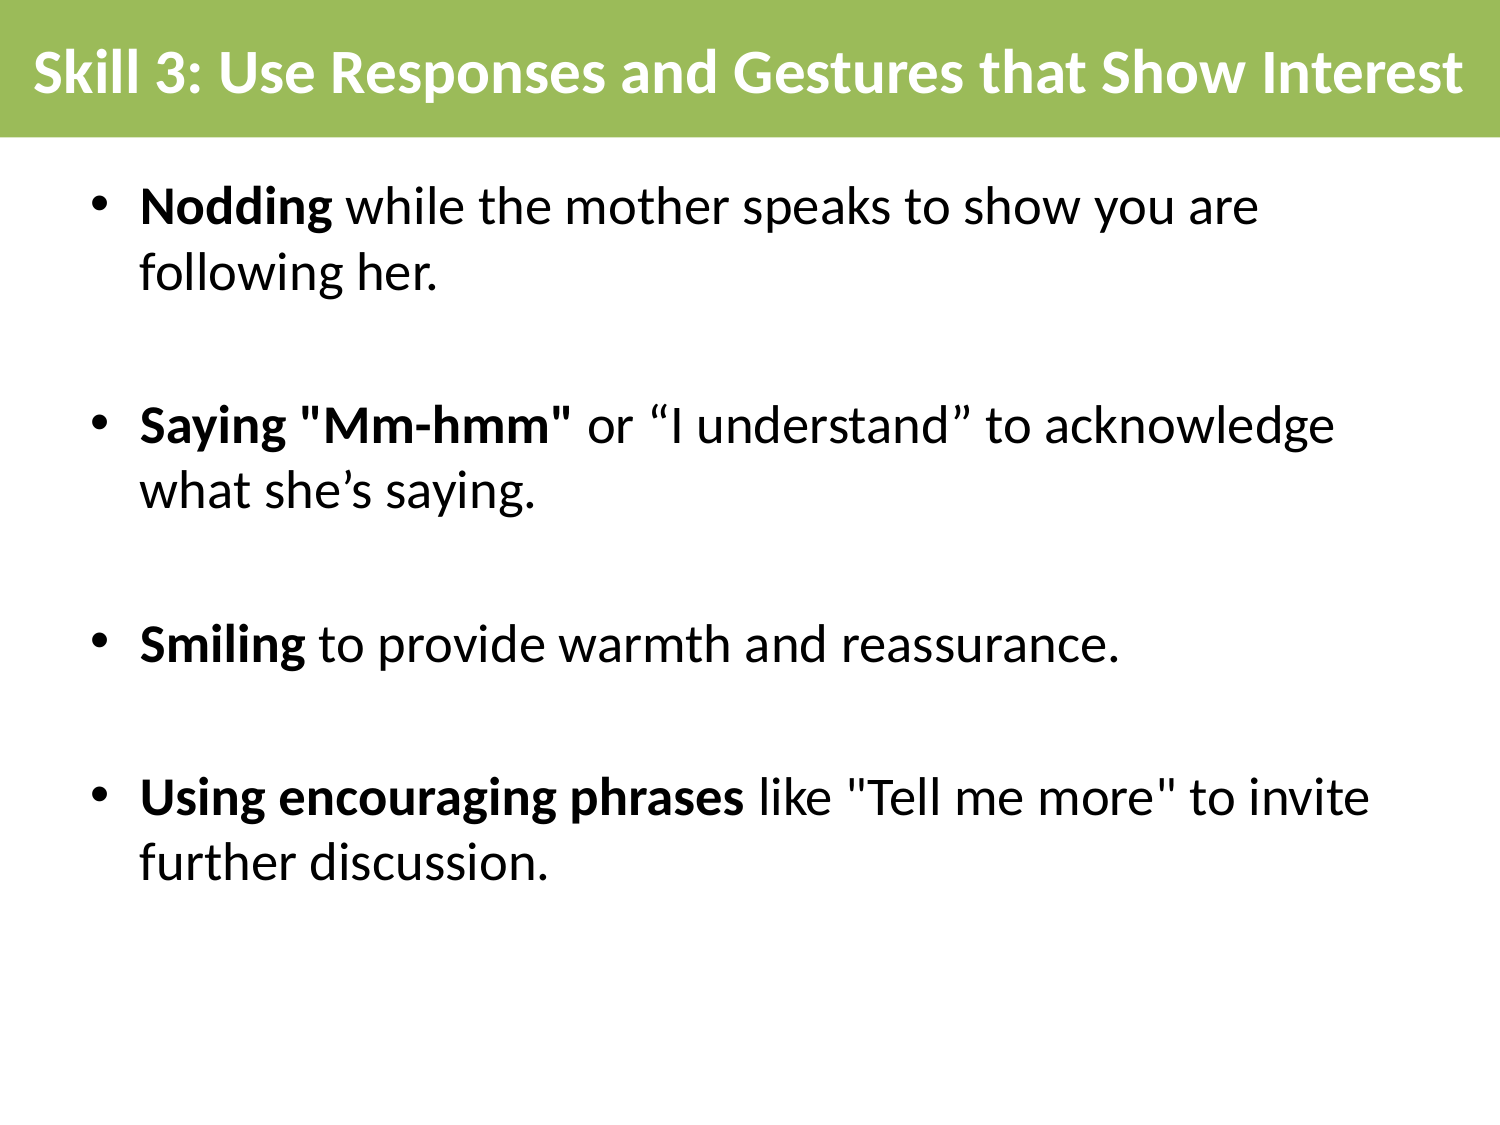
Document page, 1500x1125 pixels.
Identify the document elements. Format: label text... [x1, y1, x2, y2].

list Nodding while the mother speaks to show you are following her. Saying "Mm-hmm" or “I understand” to acknowledge what she’s saying. Smiling to provide warmth and reassurance. Using encouraging phrases like "Tell me more" to invite further discussion. [75, 162, 1425, 905]
text_box Skill 3: Use Responses and Gestures that Show Interest [0, 0, 1500, 138]
